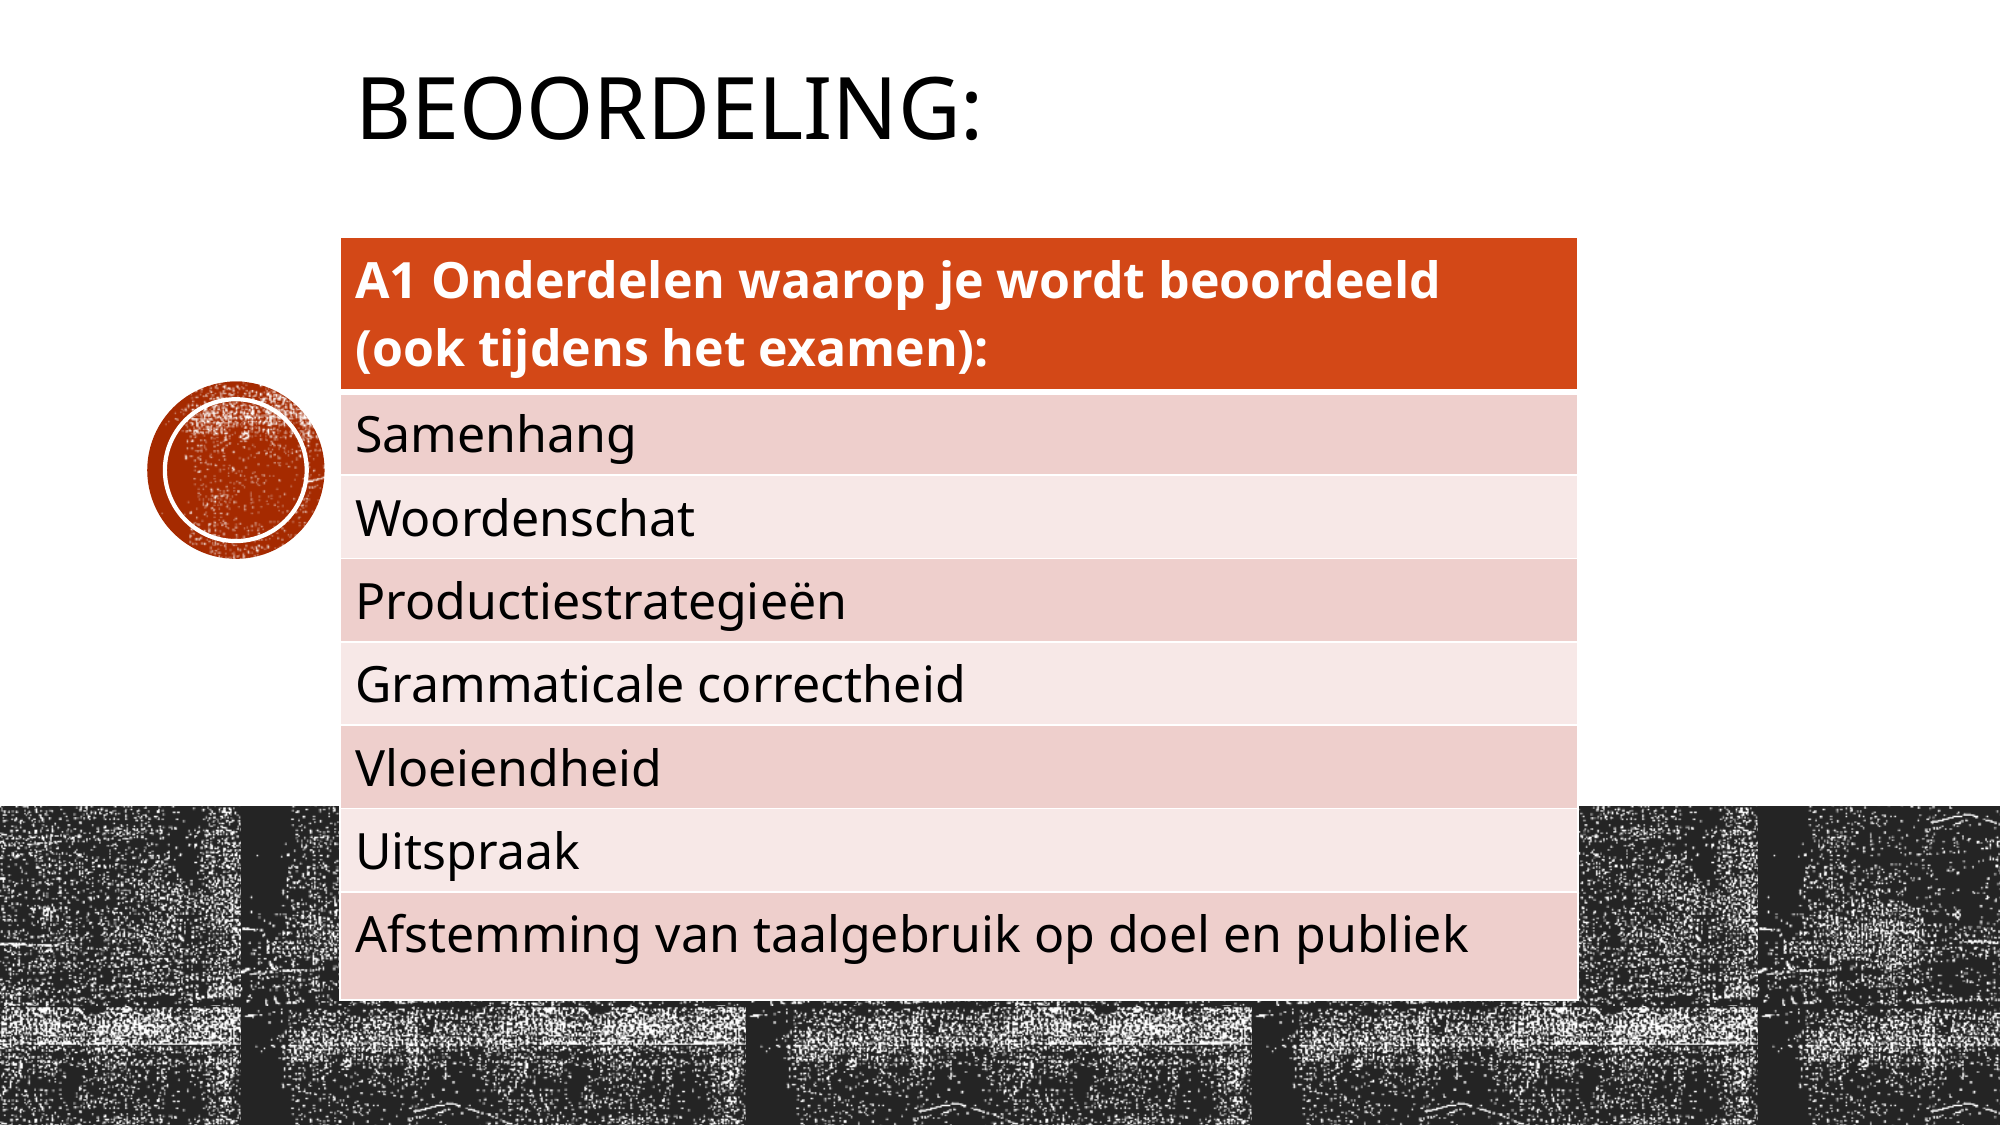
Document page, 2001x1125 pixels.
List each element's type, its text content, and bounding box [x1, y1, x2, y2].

table_cell Woordenschat [341, 476, 1577, 558]
table_cell Afstemming van taalgebruik op doel en publiek [341, 893, 1577, 999]
table_cell Samenhang [341, 395, 1577, 474]
table_cell Grammaticale correctheid [341, 643, 1577, 724]
title Beoordeling: [340, 56, 1674, 166]
table_cell Uitspraak [341, 809, 1577, 891]
table_header A1 Onderdelen waarop je wordt beoordeeld (ook tijdens het examen): [341, 238, 1577, 389]
table_cell Vloeiendheid [341, 726, 1577, 808]
table_cell Productiestrategieën [341, 559, 1577, 641]
